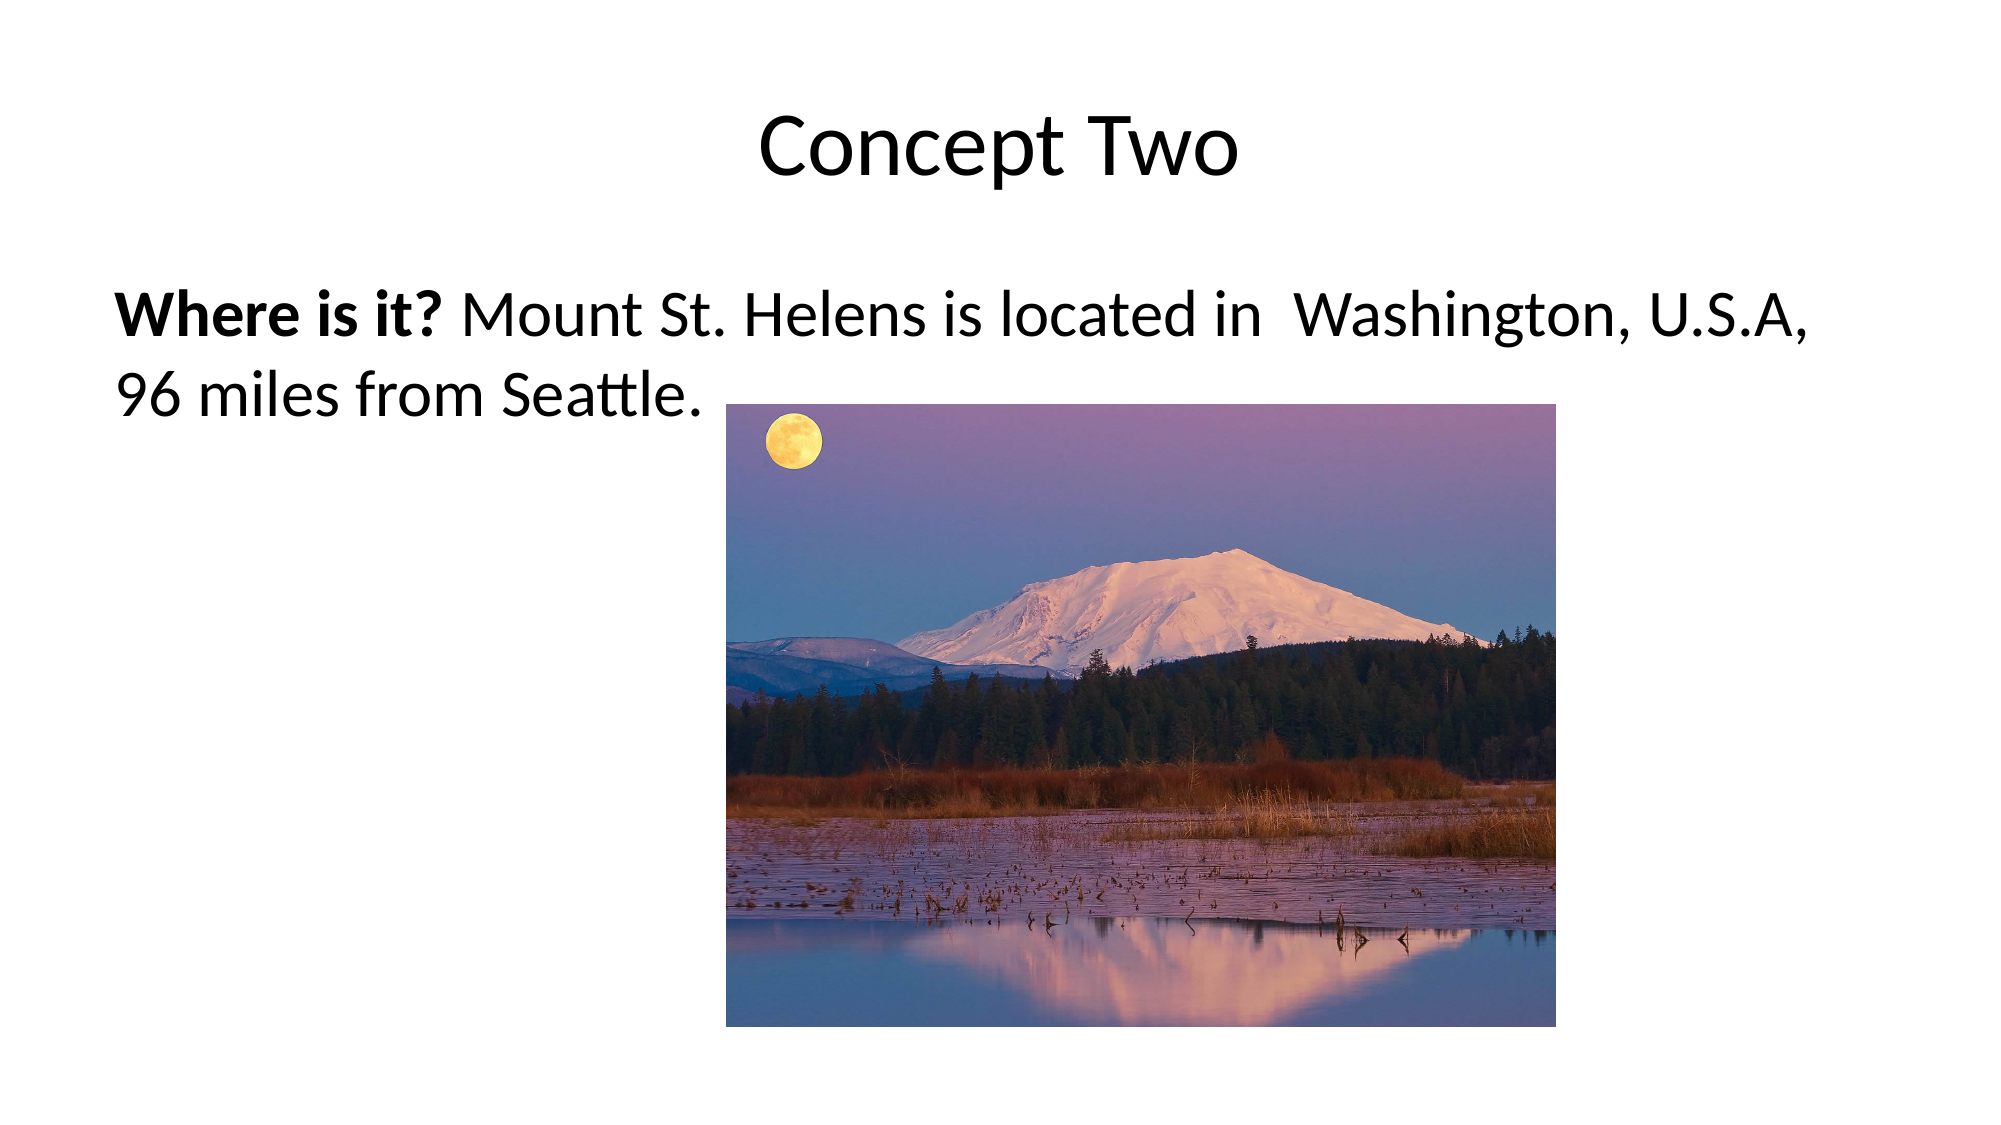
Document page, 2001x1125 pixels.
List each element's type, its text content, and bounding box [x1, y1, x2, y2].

picture [726, 404, 1557, 1027]
title Concept Two [99, 45, 1900, 233]
list Where is it? Mount St. Helens is located in Washington, U.S.A, 96 miles from Seattle. [99, 262, 1900, 1005]
